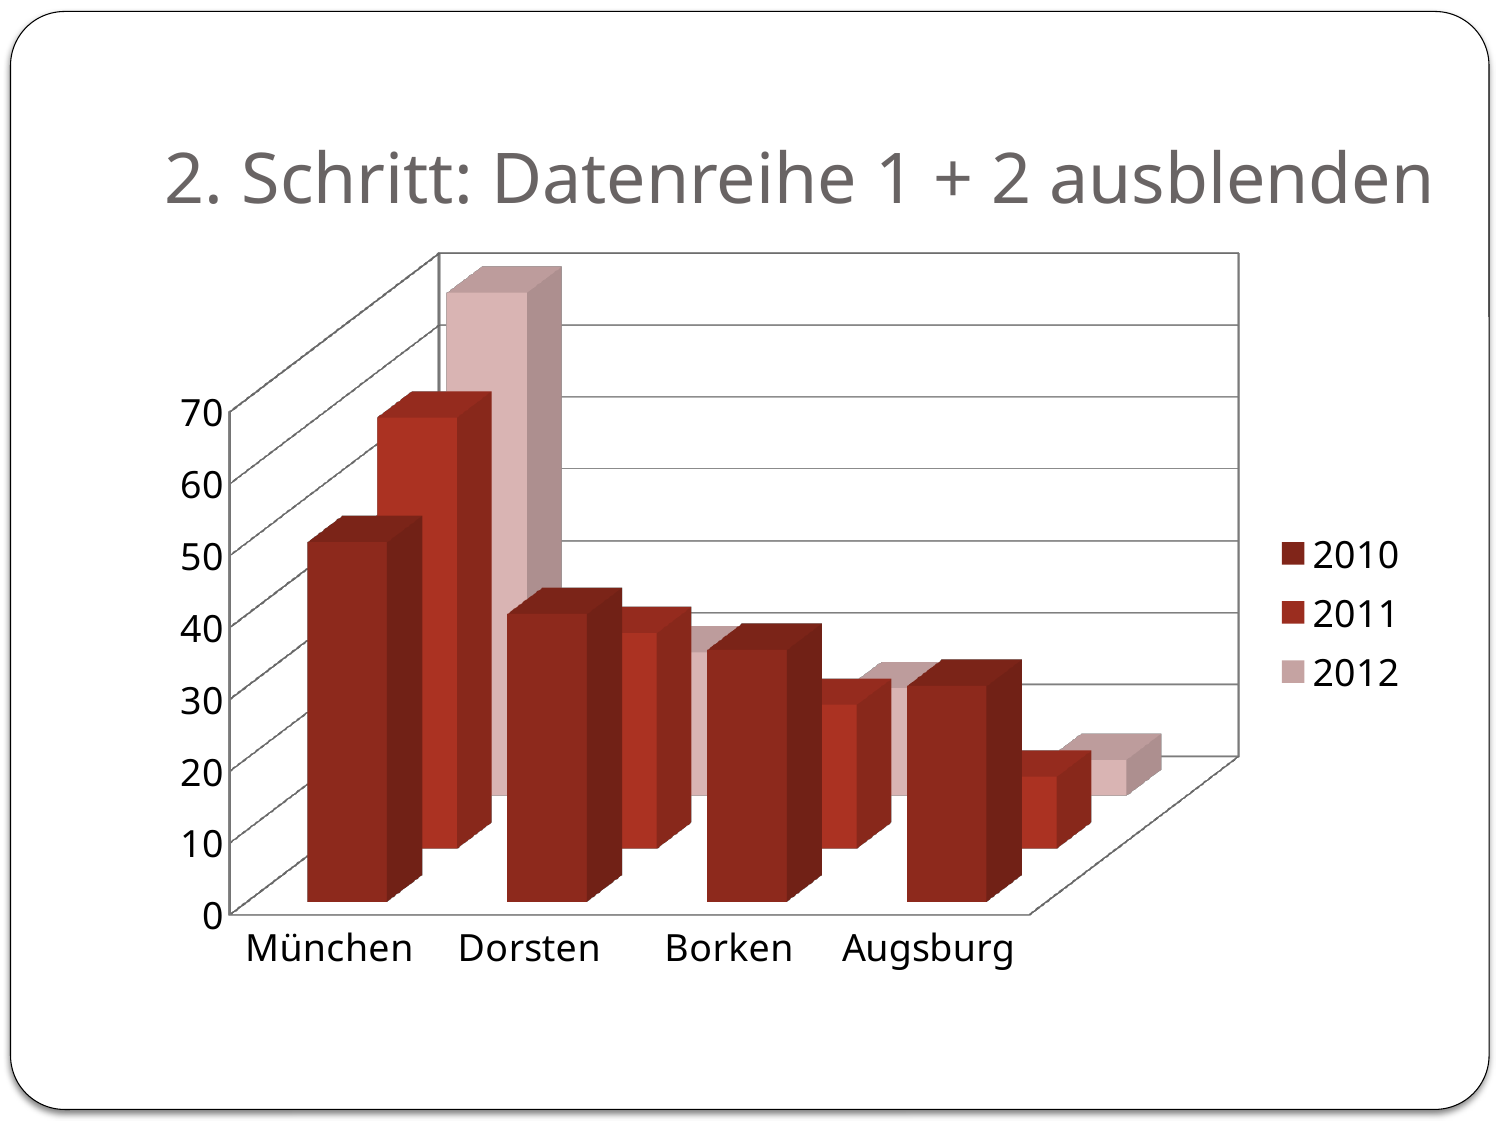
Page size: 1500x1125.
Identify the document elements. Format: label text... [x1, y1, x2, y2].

chart [149, 237, 1426, 988]
title 2. Schritt: Datenreihe 1 + 2 ausblenden [150, 45, 1471, 233]
